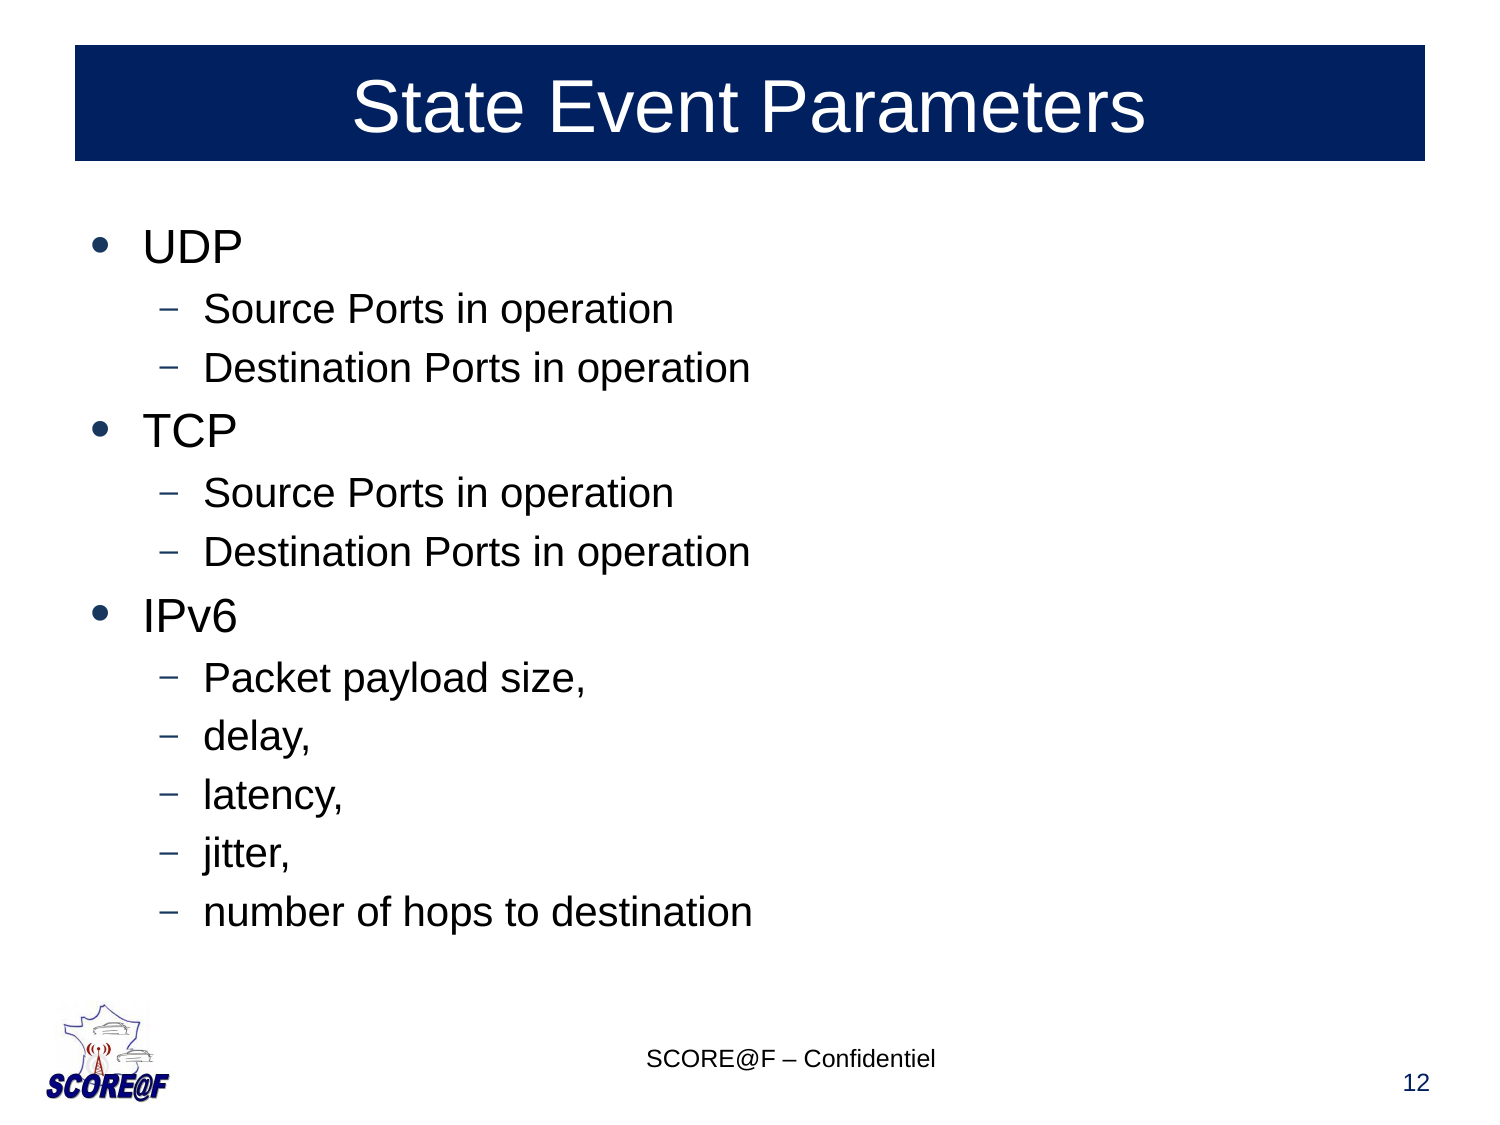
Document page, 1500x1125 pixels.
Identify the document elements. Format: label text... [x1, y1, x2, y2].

list UDP Source Ports in operation Destination Ports in operation TCP Source Ports in operation Destination Ports in operation IPv6 Packet payload size, delay, latency, jitter, number of hops to destination [75, 208, 1425, 951]
title State Event Parameters [75, 45, 1425, 161]
picture [41, 999, 176, 1106]
